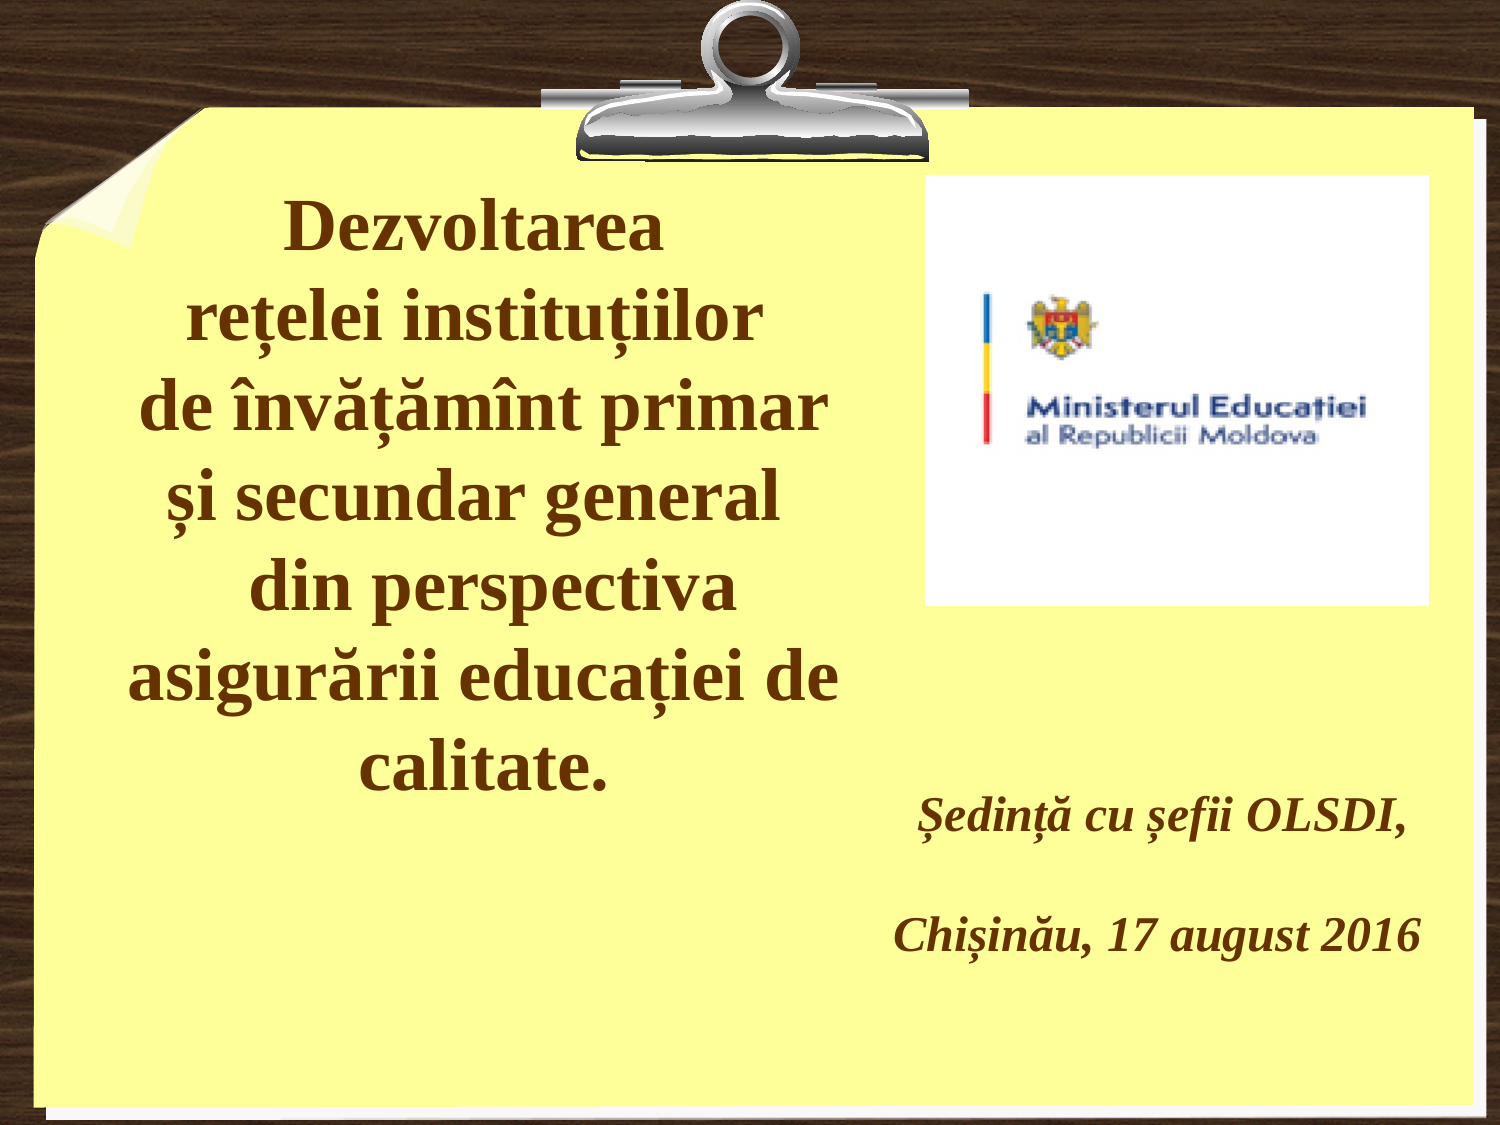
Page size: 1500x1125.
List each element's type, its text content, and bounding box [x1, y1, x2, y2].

title Dezvoltarea rețelei instituțiilor de învățămînt primar și secundar general din perspectiva asigurării educației de calitate. [111, 175, 856, 716]
picture [718, 15, 783, 78]
subtitle Ședință cu șefii OLSDI, Chișinău, 17 august 2016 [386, 772, 1438, 926]
picture [0, 0, 1500, 1125]
picture [925, 175, 1429, 606]
